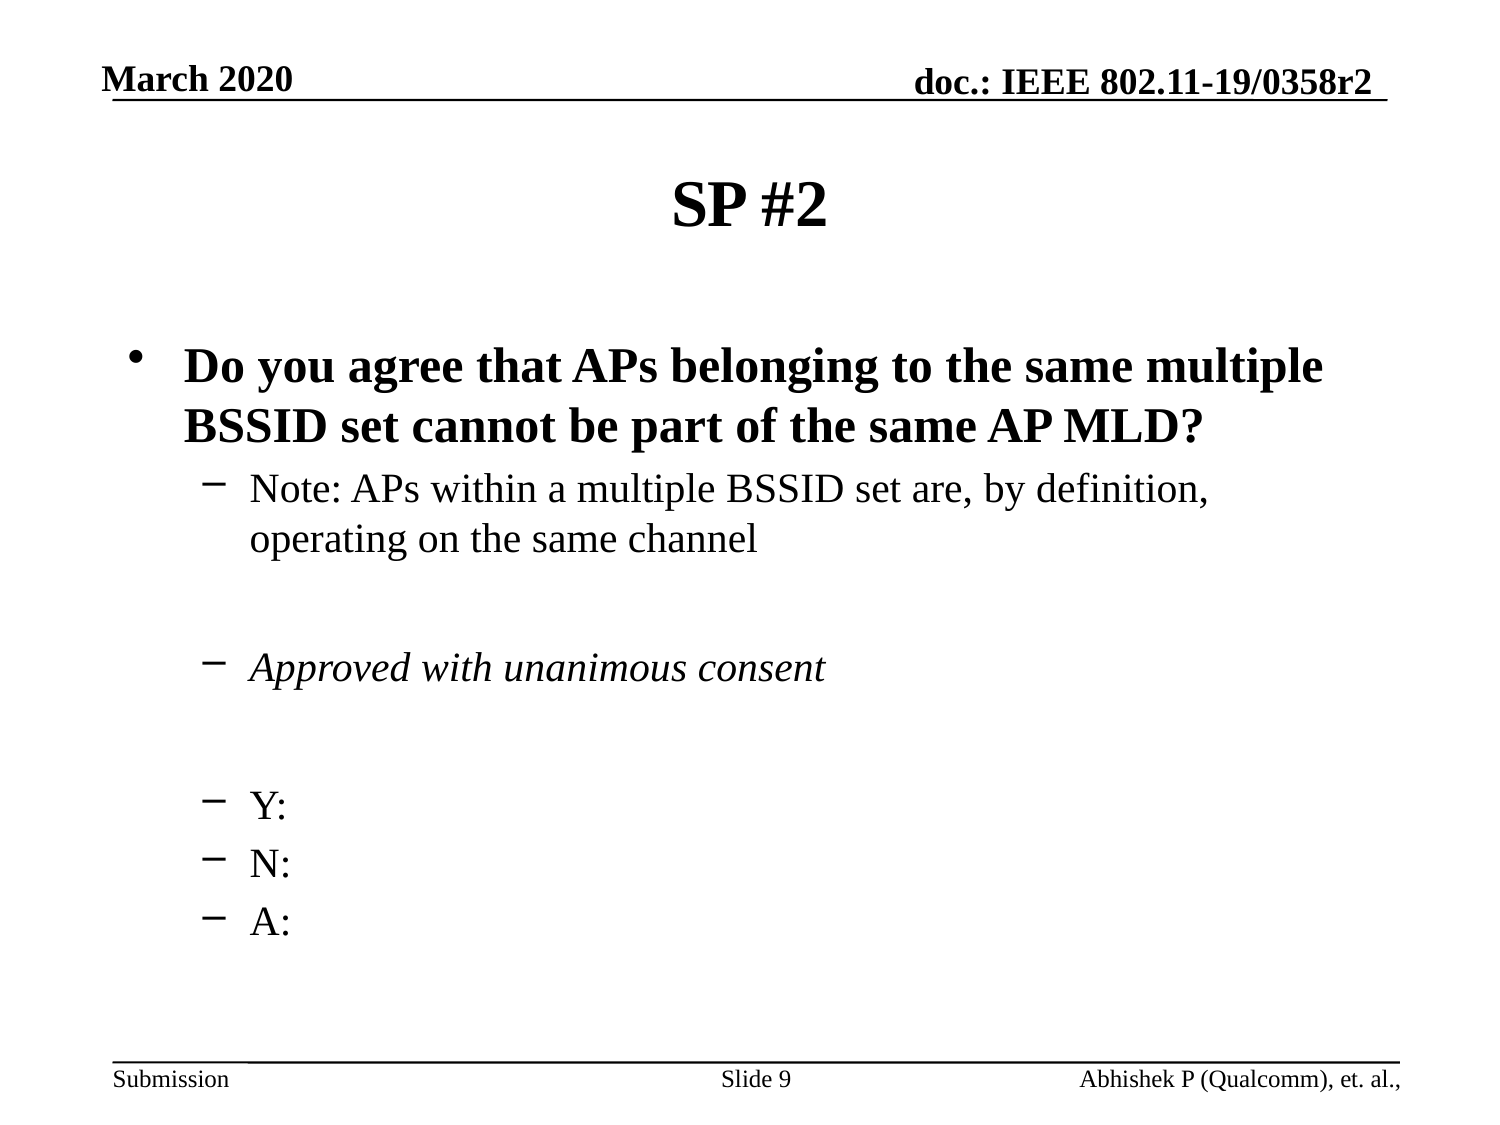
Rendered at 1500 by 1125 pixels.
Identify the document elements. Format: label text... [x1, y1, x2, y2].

title SP #2 [112, 112, 1388, 288]
list Do you agree that APs belonging to the same multiple BSSID set cannot be part of the same AP MLD? Note: APs within a multiple BSSID set are, by definition, operating on the same channel Approved with unanimous consent Y: N: A: [112, 324, 1388, 1052]
footer Abhishek P (Qualcomm), et. al., [949, 1061, 1402, 1093]
slide_number Slide 9 [712, 1061, 801, 1093]
